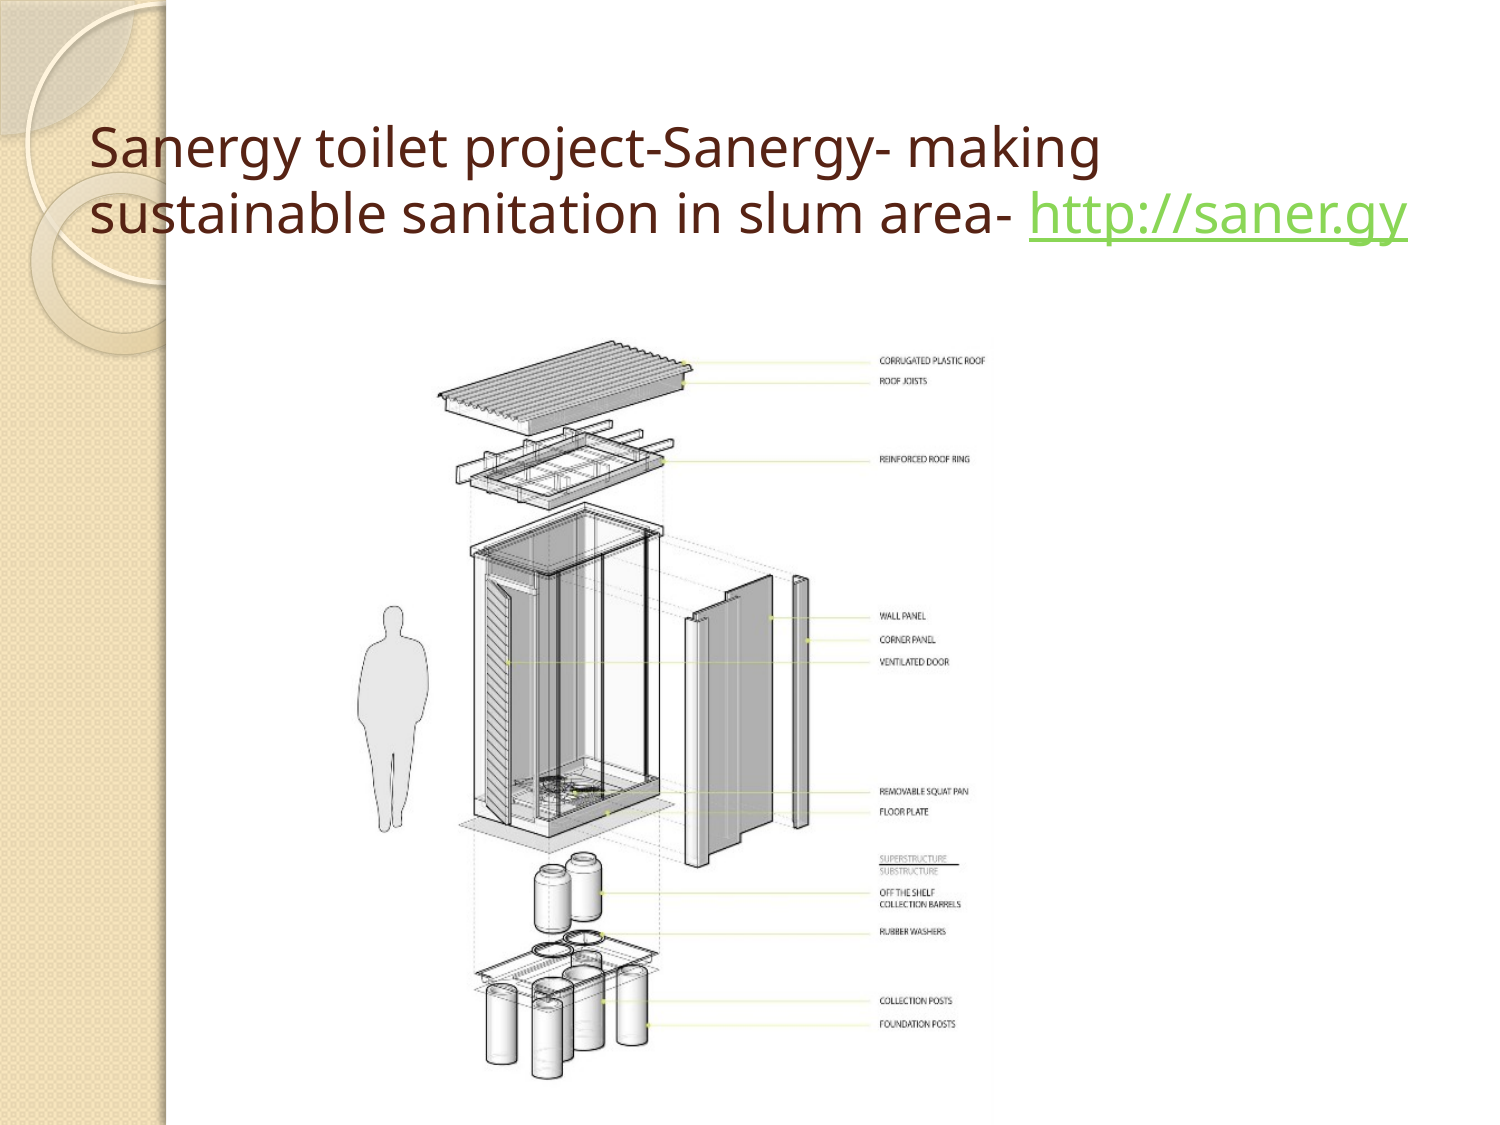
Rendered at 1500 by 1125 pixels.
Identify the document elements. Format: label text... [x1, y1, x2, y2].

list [324, 337, 994, 1125]
title Sanergy toilet project-Sanergy- making sustainable sanitation in slum area- http://saner.gy [75, 99, 1425, 333]
